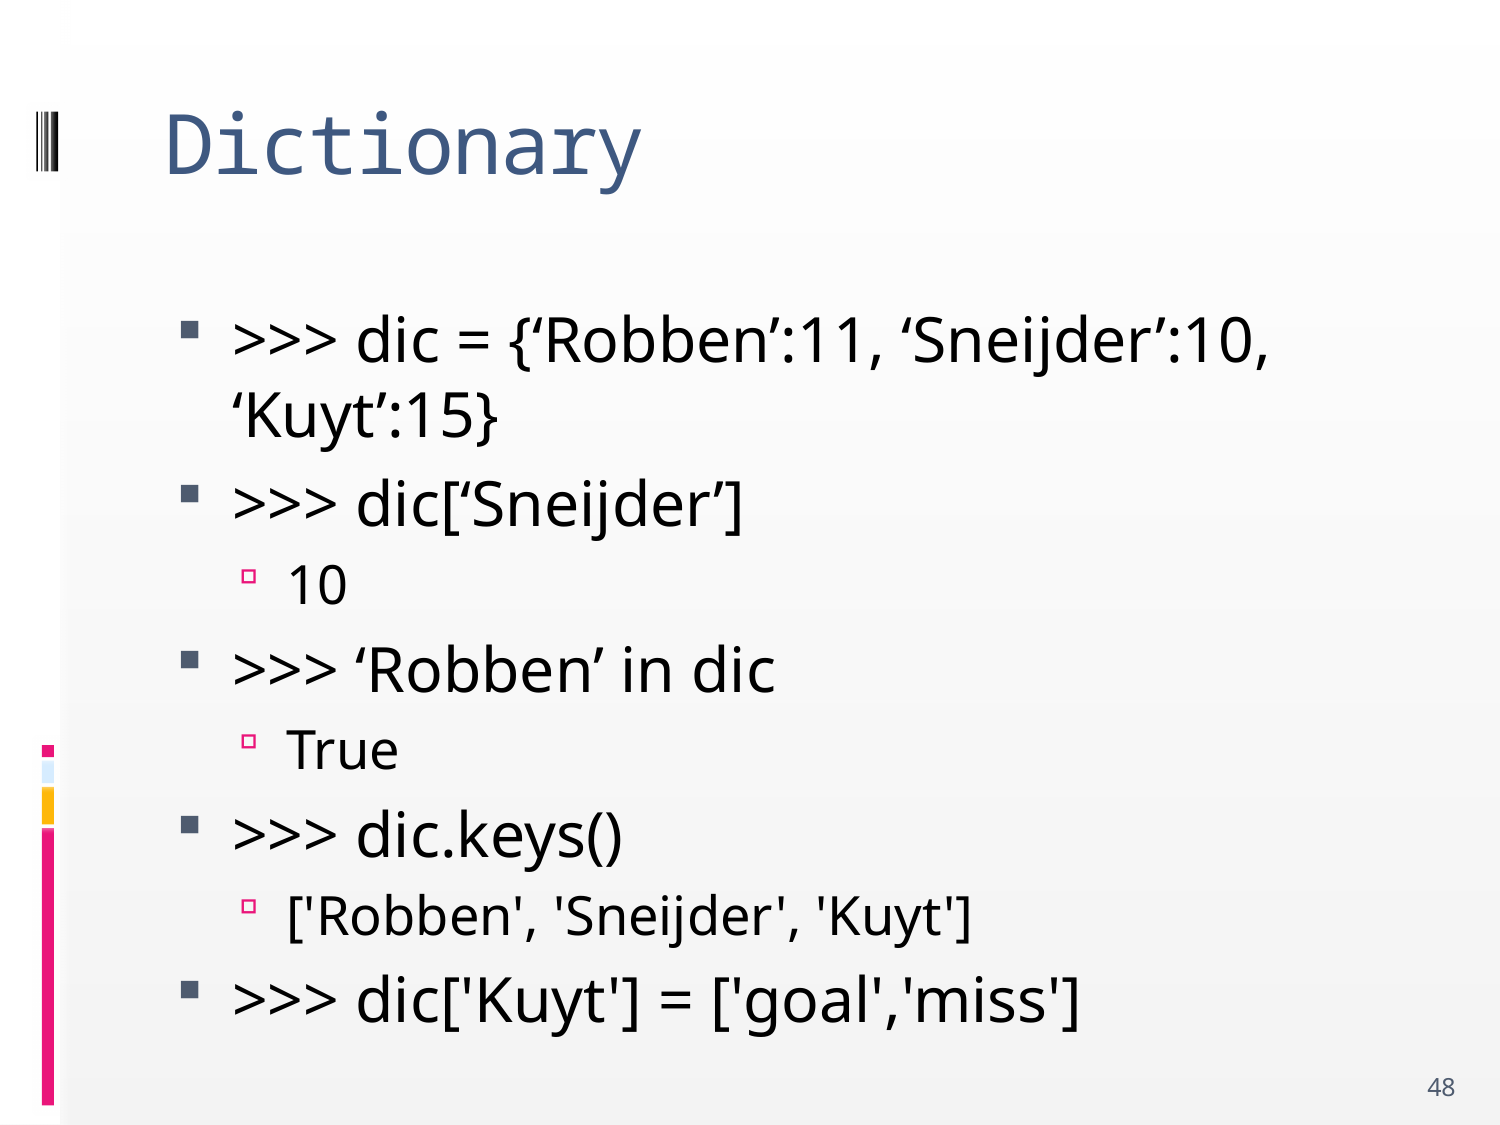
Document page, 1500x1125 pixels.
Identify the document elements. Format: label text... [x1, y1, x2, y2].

slide_number 48 [1412, 1052, 1488, 1113]
title Dictionary [150, 83, 1425, 234]
list >>> dic = {‘Robben’:11, ‘Sneijder’:10, ‘Kuyt’:15} >>> dic[‘Sneijder’] 10 >>> ‘Robben’ in dic True >>> dic.keys() ['Robben', 'Sneijder', 'Kuyt'] >>> dic['Kuyt'] = ['goal','miss'] [150, 292, 1425, 1043]
